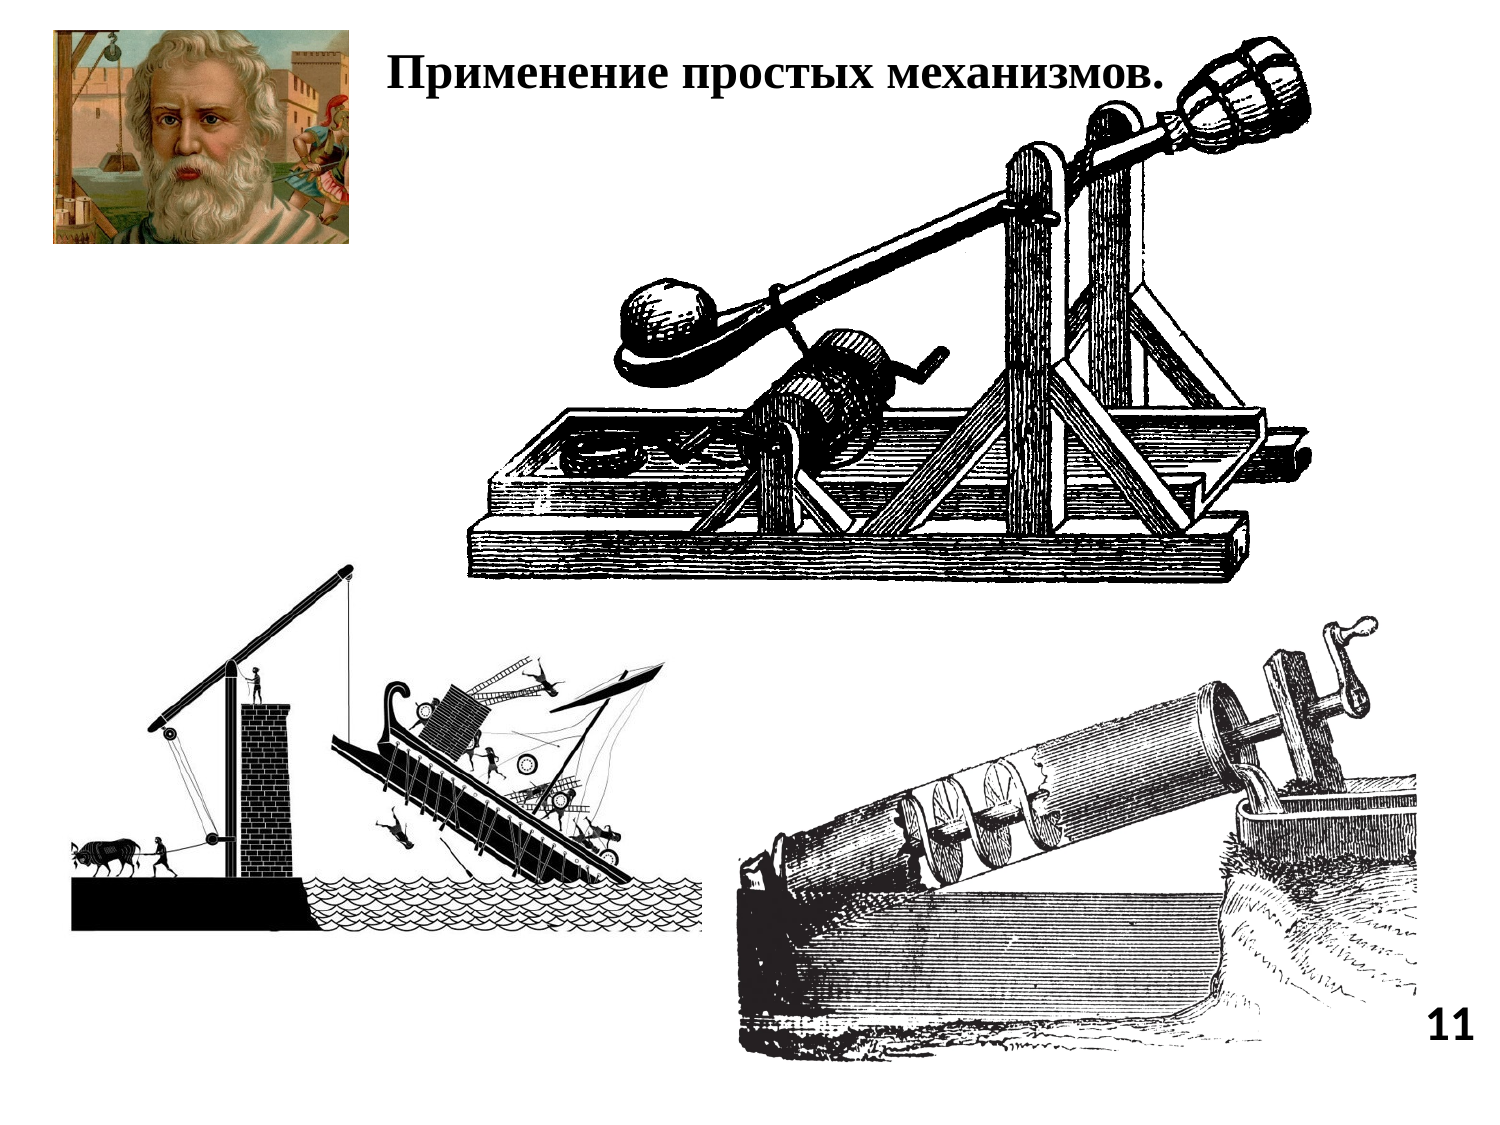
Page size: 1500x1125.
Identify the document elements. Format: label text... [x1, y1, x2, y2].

picture [0, 30, 1452, 1084]
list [52, 30, 349, 244]
text_box Применение простых механизмов. [371, 30, 450, 106]
text_box 11 [1456, 982, 1490, 1058]
